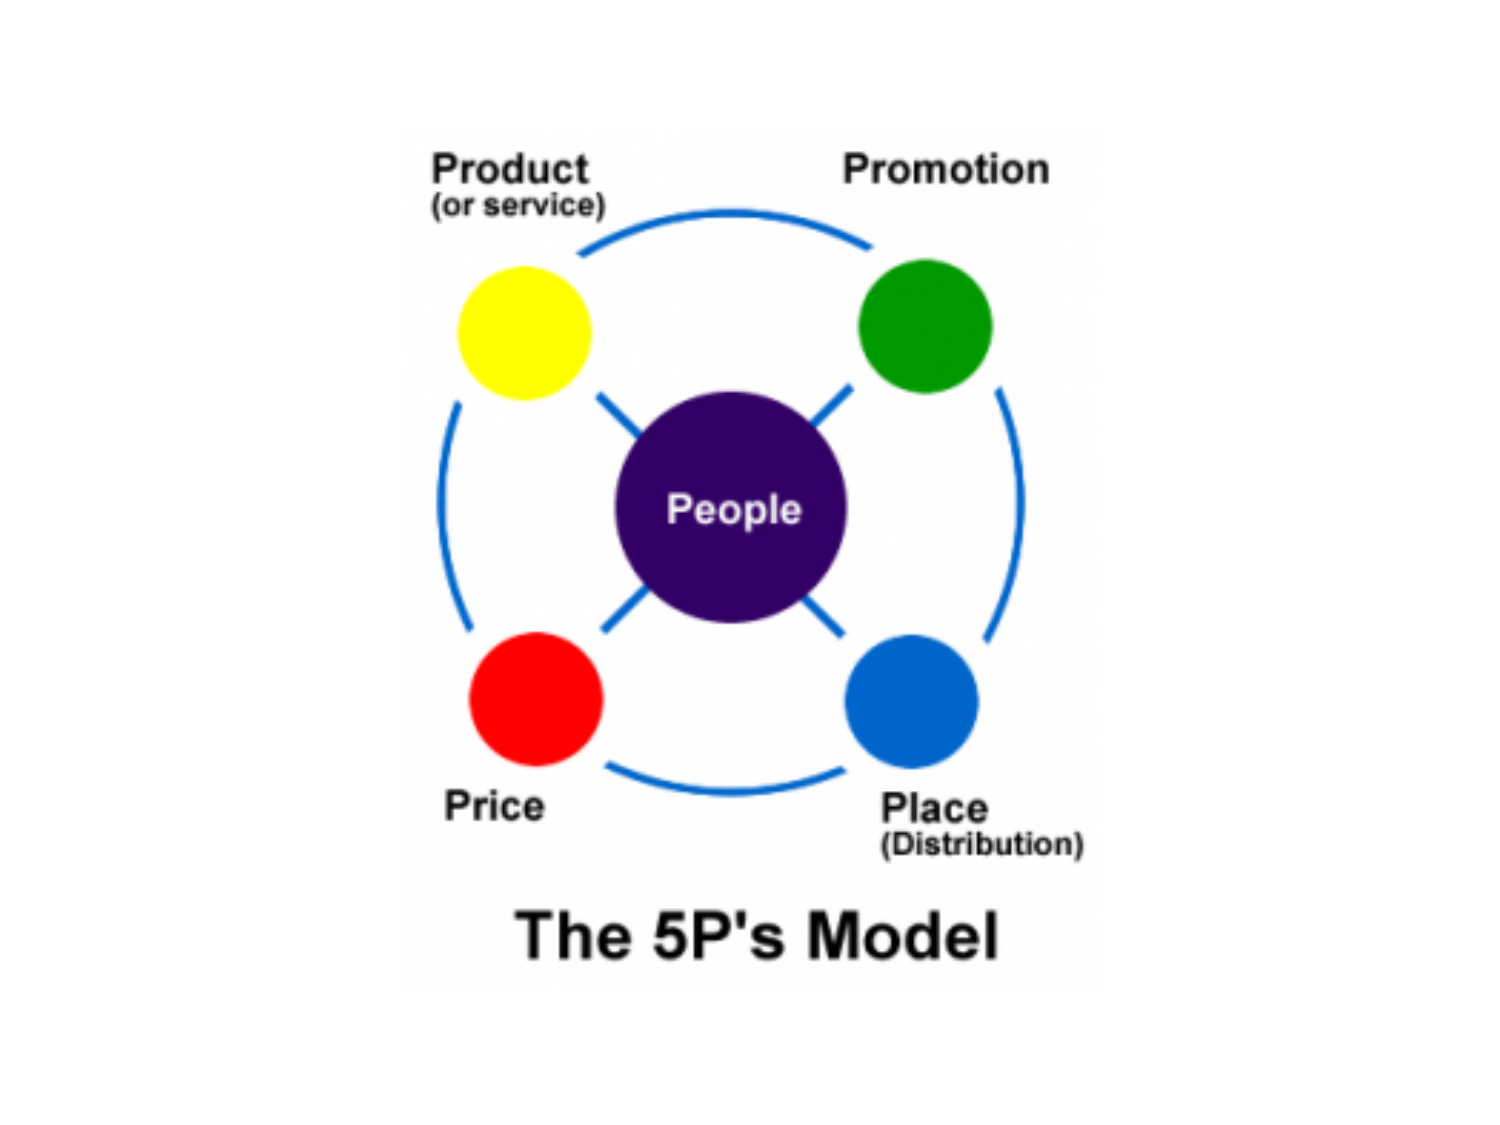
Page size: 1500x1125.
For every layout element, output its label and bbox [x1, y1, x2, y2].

picture [403, 133, 1098, 991]
